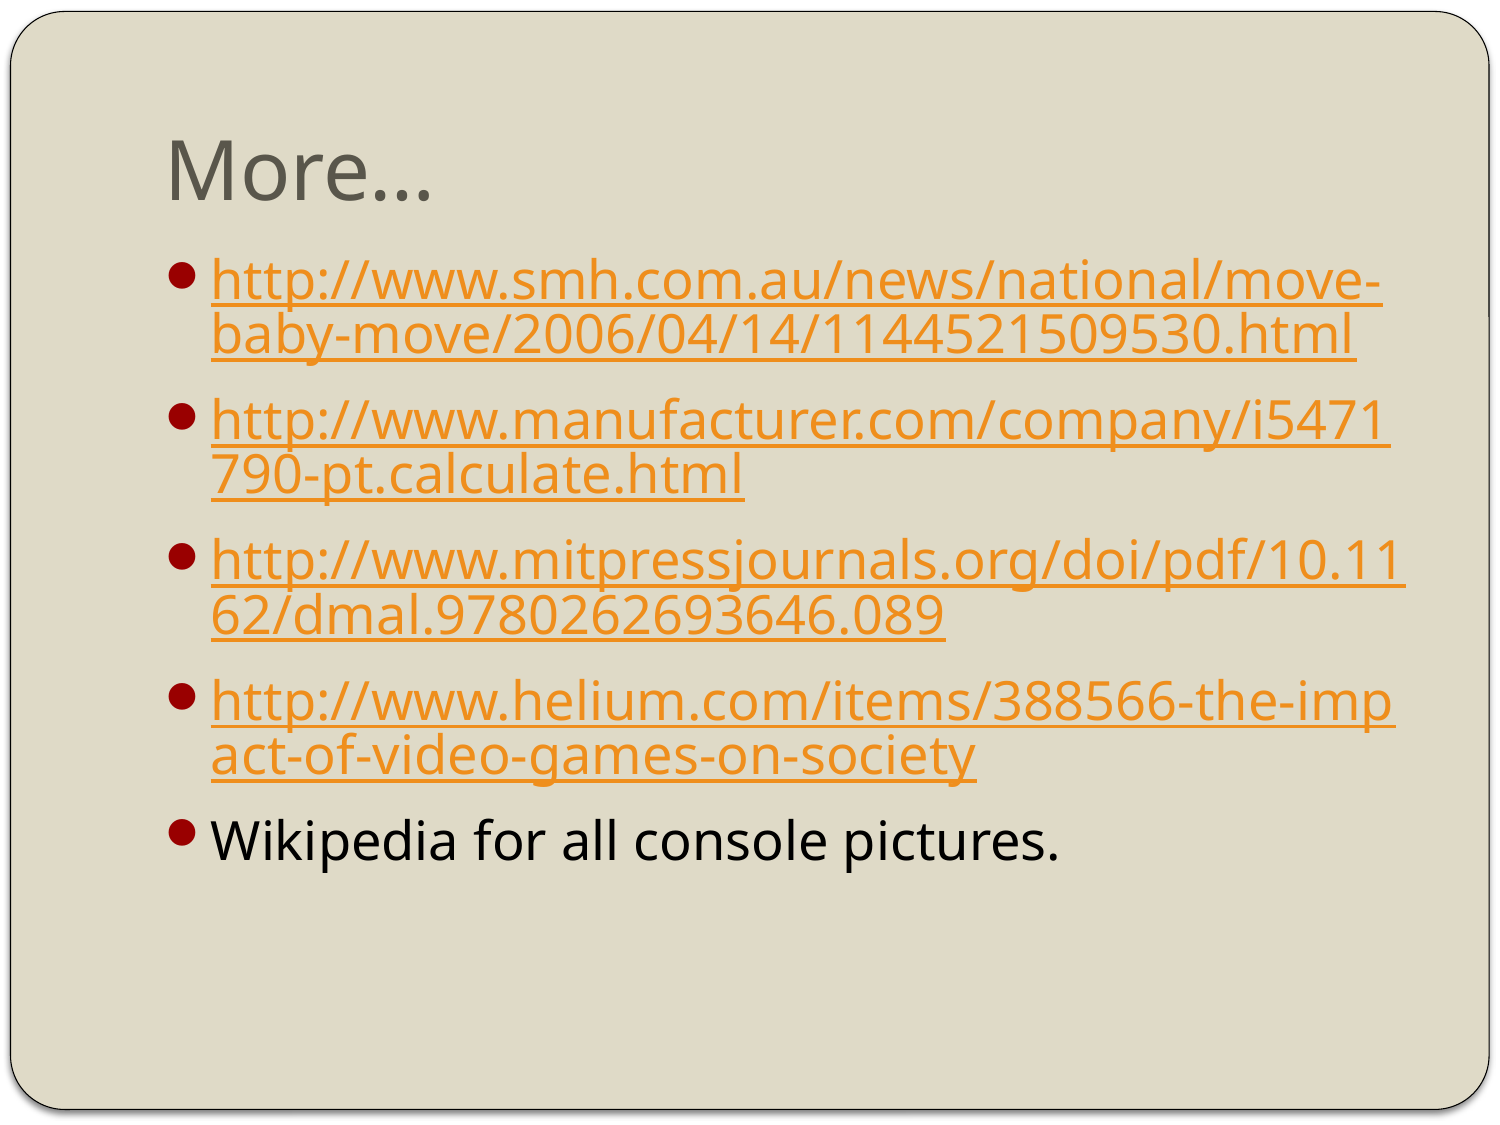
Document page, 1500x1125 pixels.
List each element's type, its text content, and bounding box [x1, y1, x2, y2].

title More… [150, 45, 1425, 233]
list http://www.smh.com.au/news/national/move-baby-move/2006/04/14/1144521509530.html http://www.manufacturer.com/company/i5471790-pt.calculate.html http://www.mitpressjournals.org/doi/pdf/10.1162/dmal.9780262693646.089 http://www.helium.com/items/388566-the-impact-of-video-games-on-society Wikipedia for all console pictures. [150, 237, 1425, 988]
